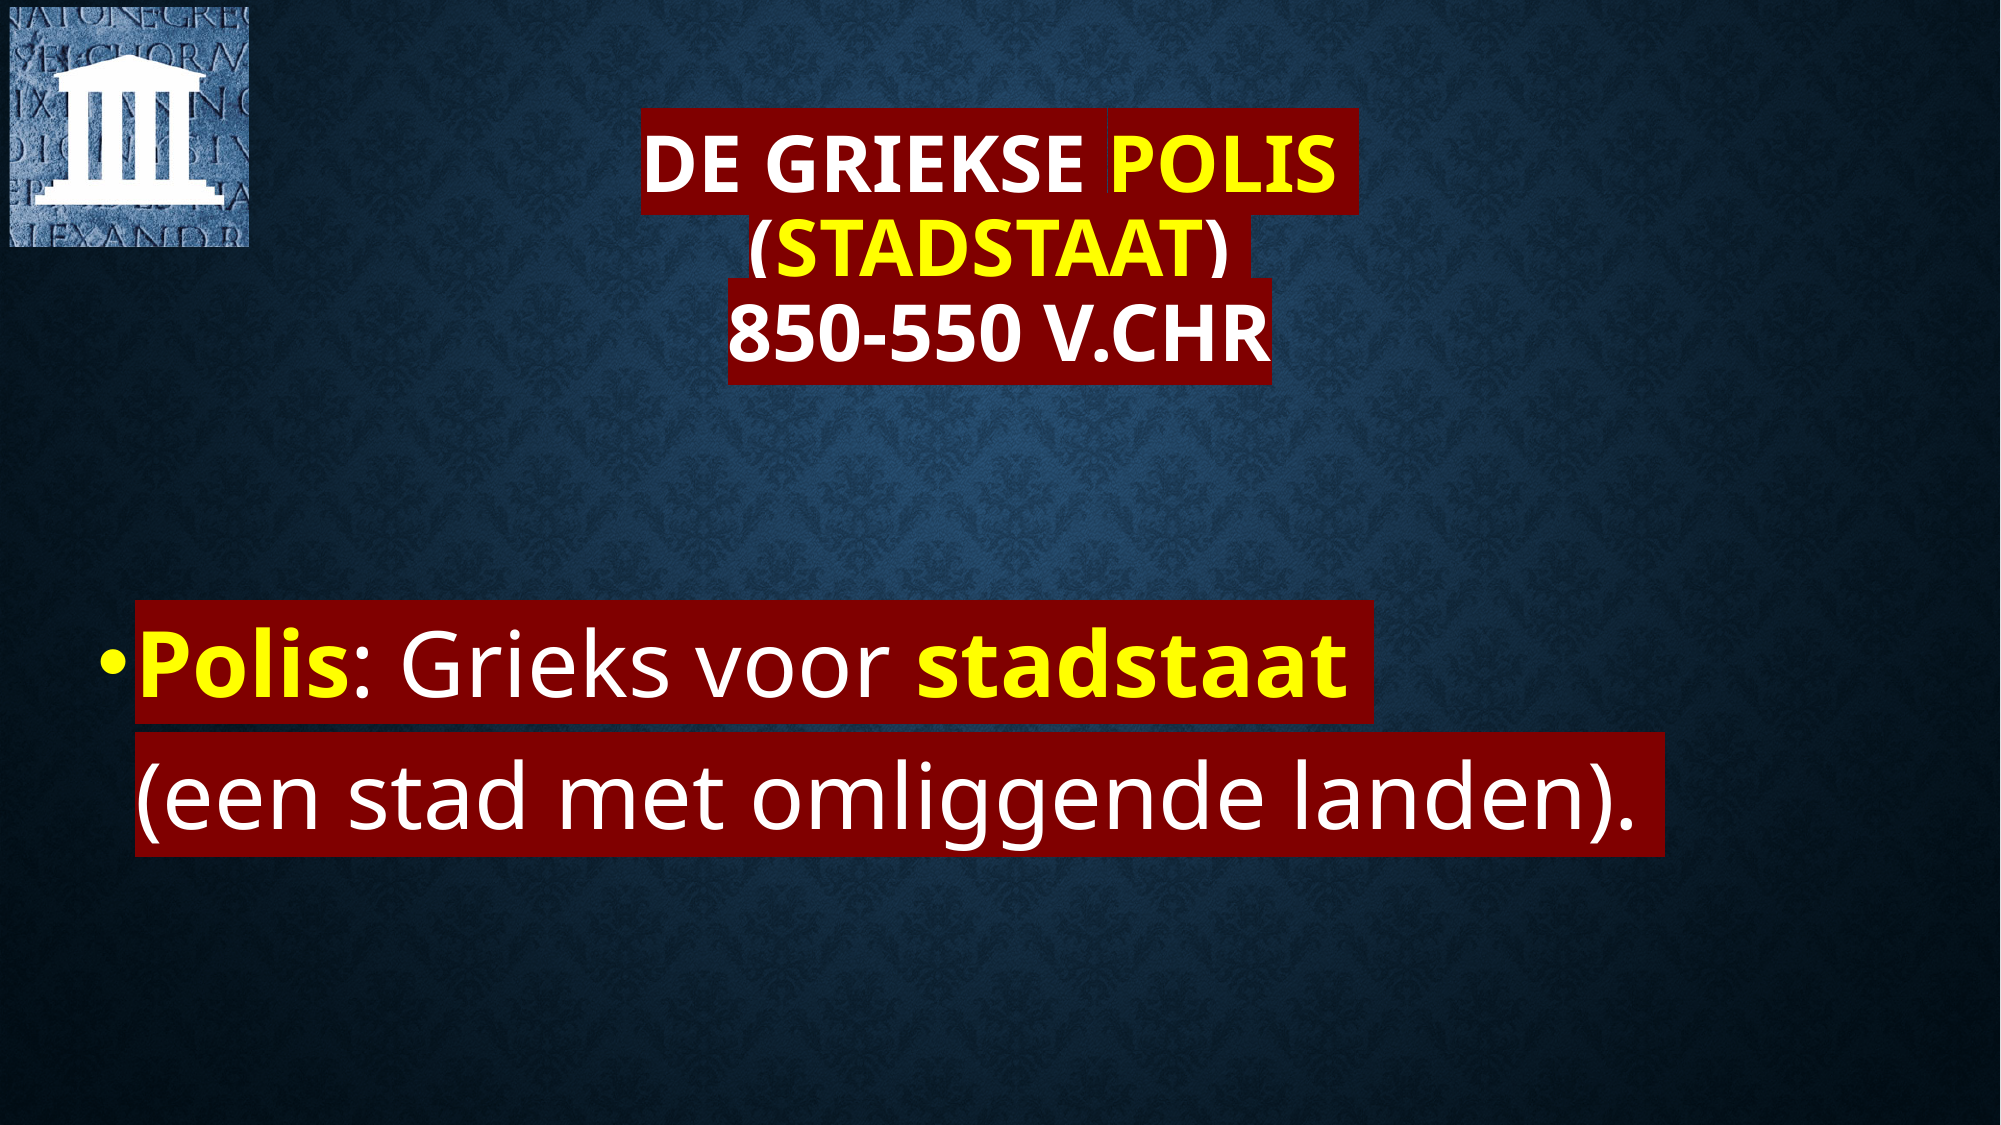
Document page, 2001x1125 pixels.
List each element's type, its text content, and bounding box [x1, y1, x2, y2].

list Polis: Grieks voor stadstaat (een stad met omliggende landen). [82, 576, 1781, 1125]
picture [9, 7, 250, 247]
title De Griekse polis (stadstaat) 850-550 v.Chr [150, 116, 1850, 482]
